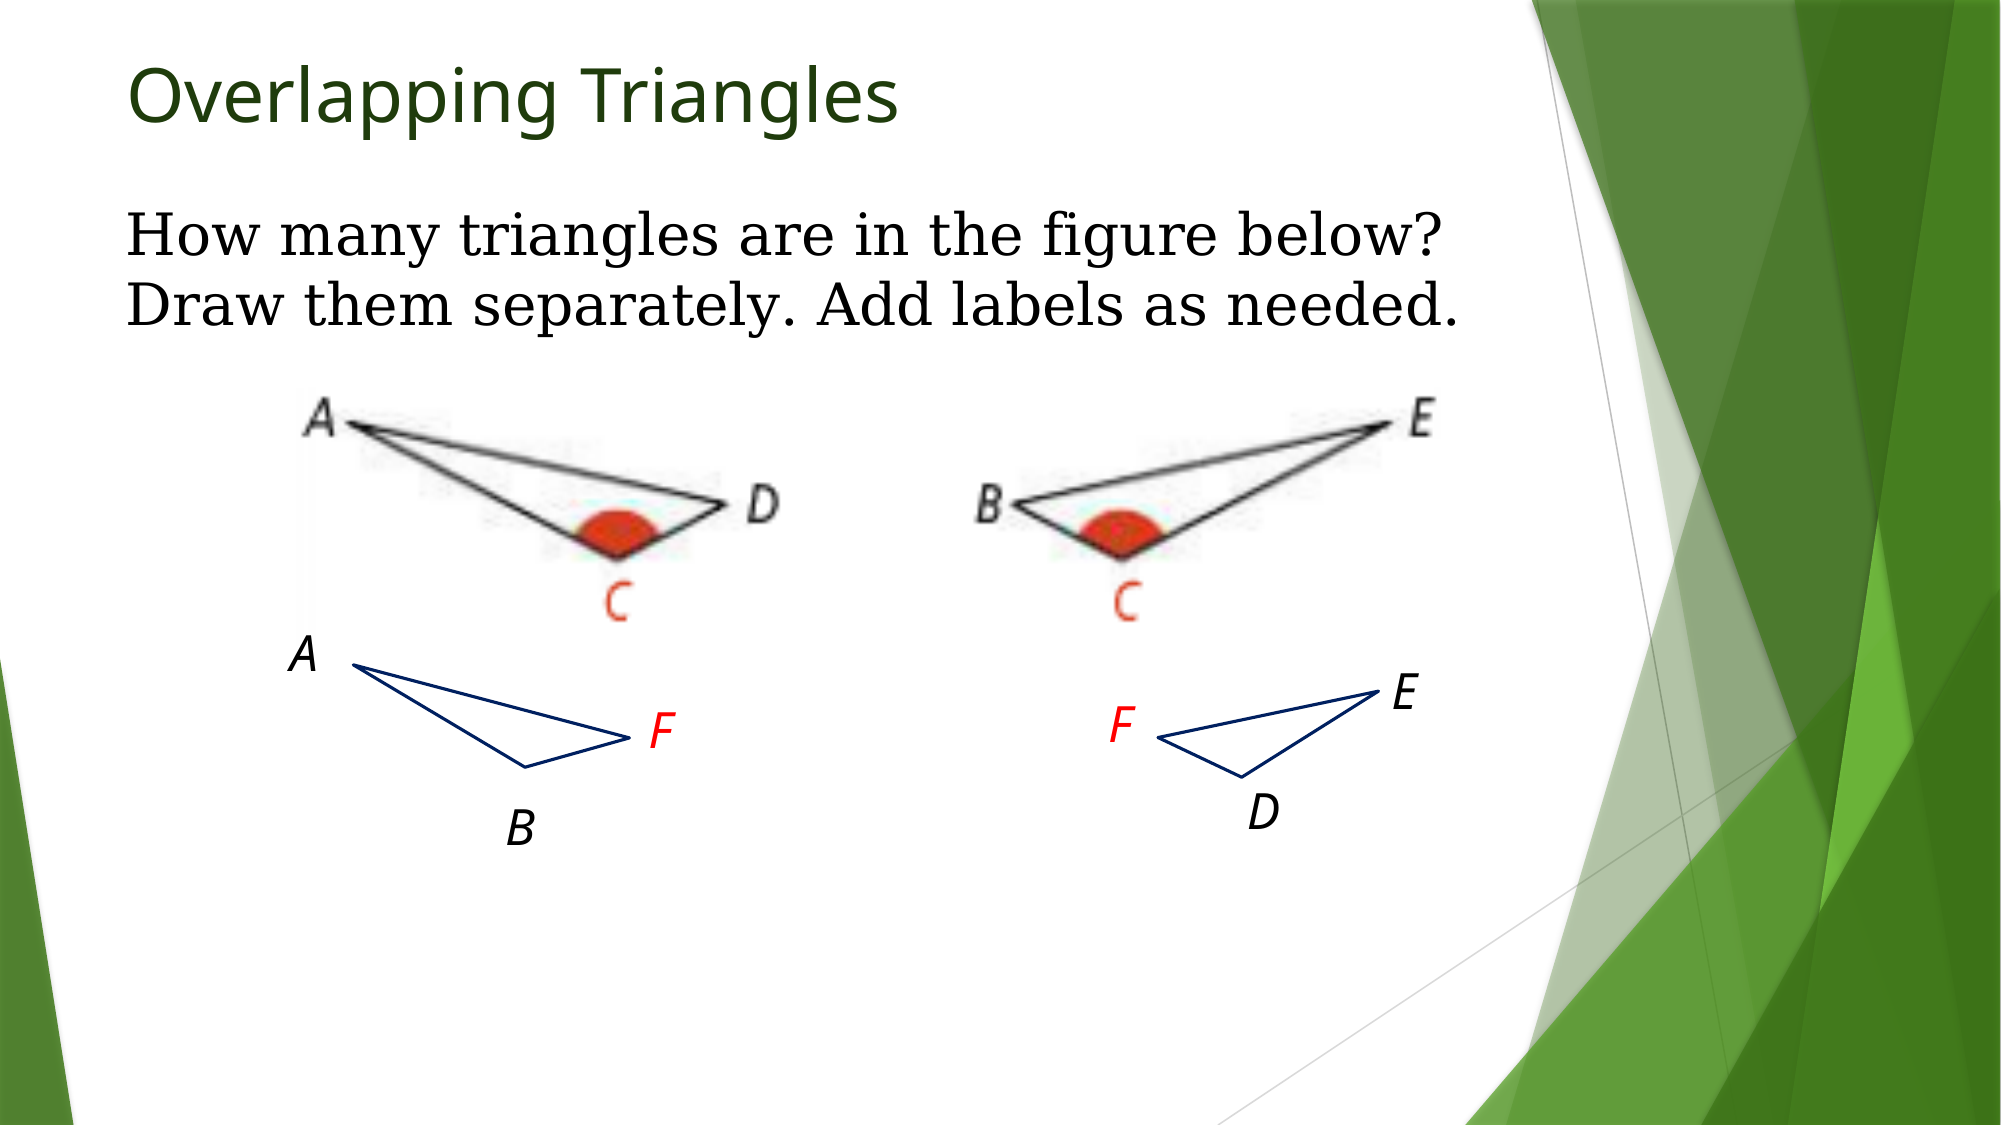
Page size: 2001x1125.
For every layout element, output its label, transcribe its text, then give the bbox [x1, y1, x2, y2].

text_box E [1376, 655, 1432, 727]
text_box How many triangles are in the figure below? Draw them separately. Add labels as needed. [111, 189, 1544, 345]
text_box A [274, 614, 333, 689]
text_box F [633, 691, 687, 766]
text_box [1156, 690, 1376, 775]
text_box F [1093, 685, 1147, 761]
text_box B [490, 788, 550, 864]
title Overlapping Triangles [111, 39, 1522, 148]
text_box [351, 663, 631, 769]
picture [283, 387, 1477, 647]
text_box D [1232, 771, 1296, 847]
